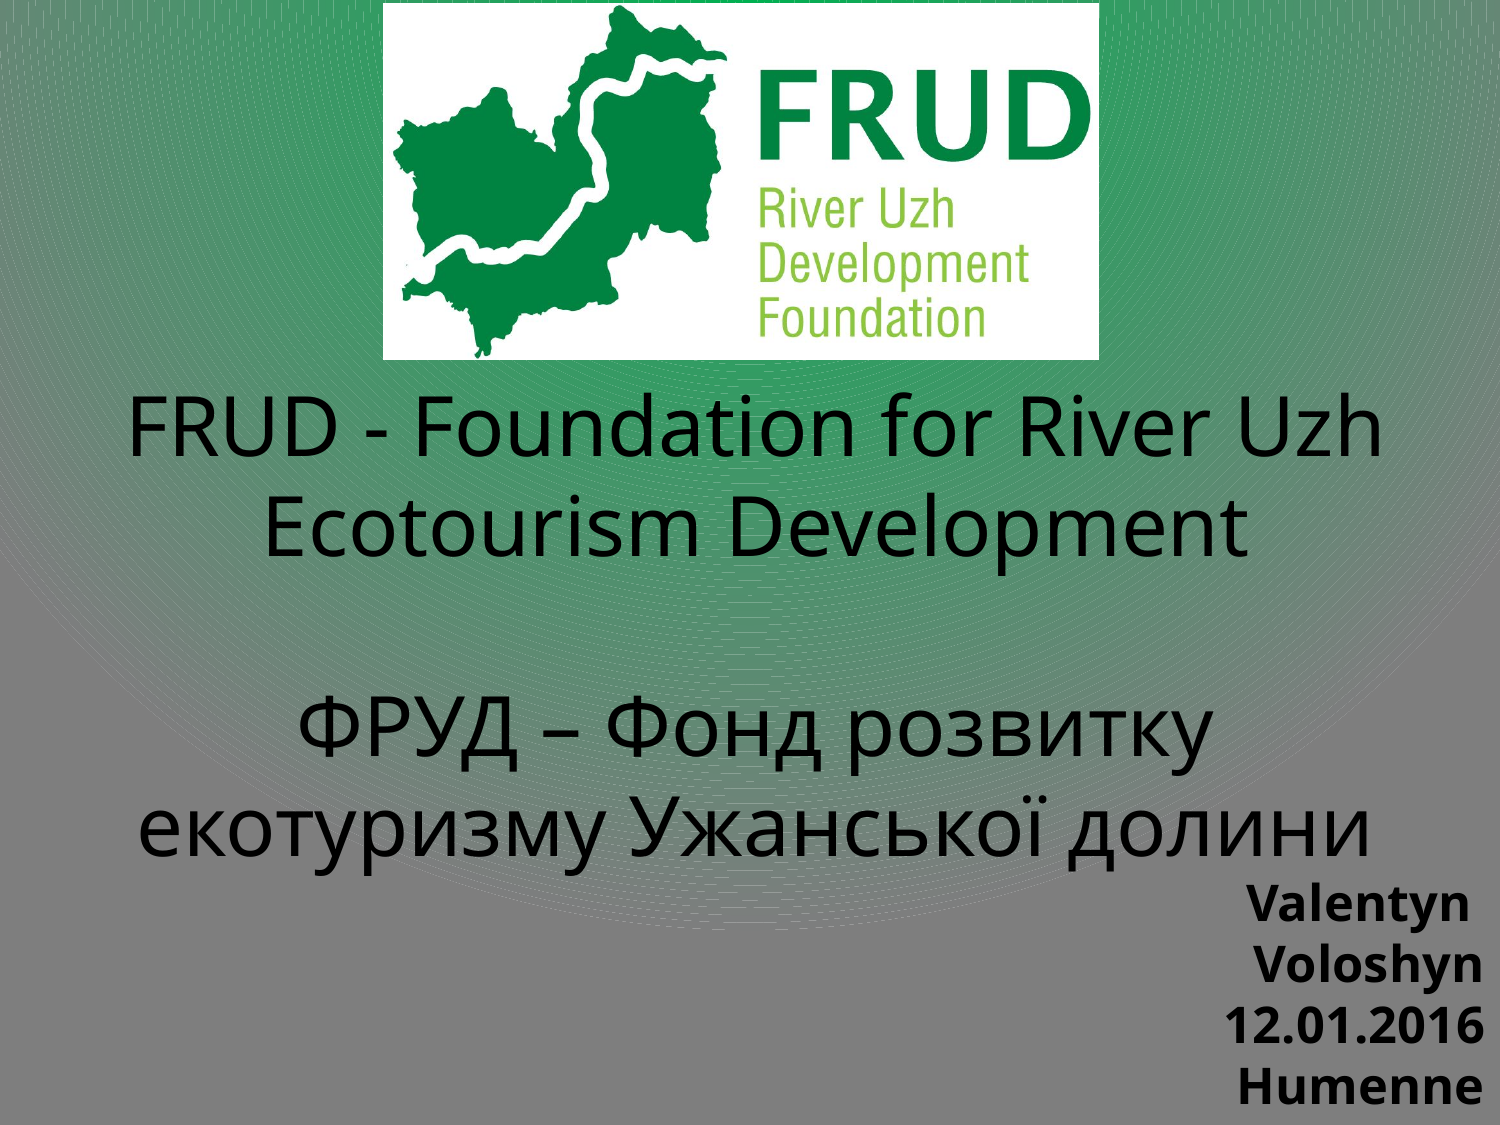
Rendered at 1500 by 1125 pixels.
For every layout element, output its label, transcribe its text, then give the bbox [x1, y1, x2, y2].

title FRUD - Foundation for River Uzh Ecotourism Development ФРУД – Фонд розвитку екотуризму Ужанської долини [64, 56, 1447, 790]
picture [383, 2, 1099, 360]
subtitle Valentyn Voloshyn 12.01.2016 Humenne [450, 863, 1500, 1124]
